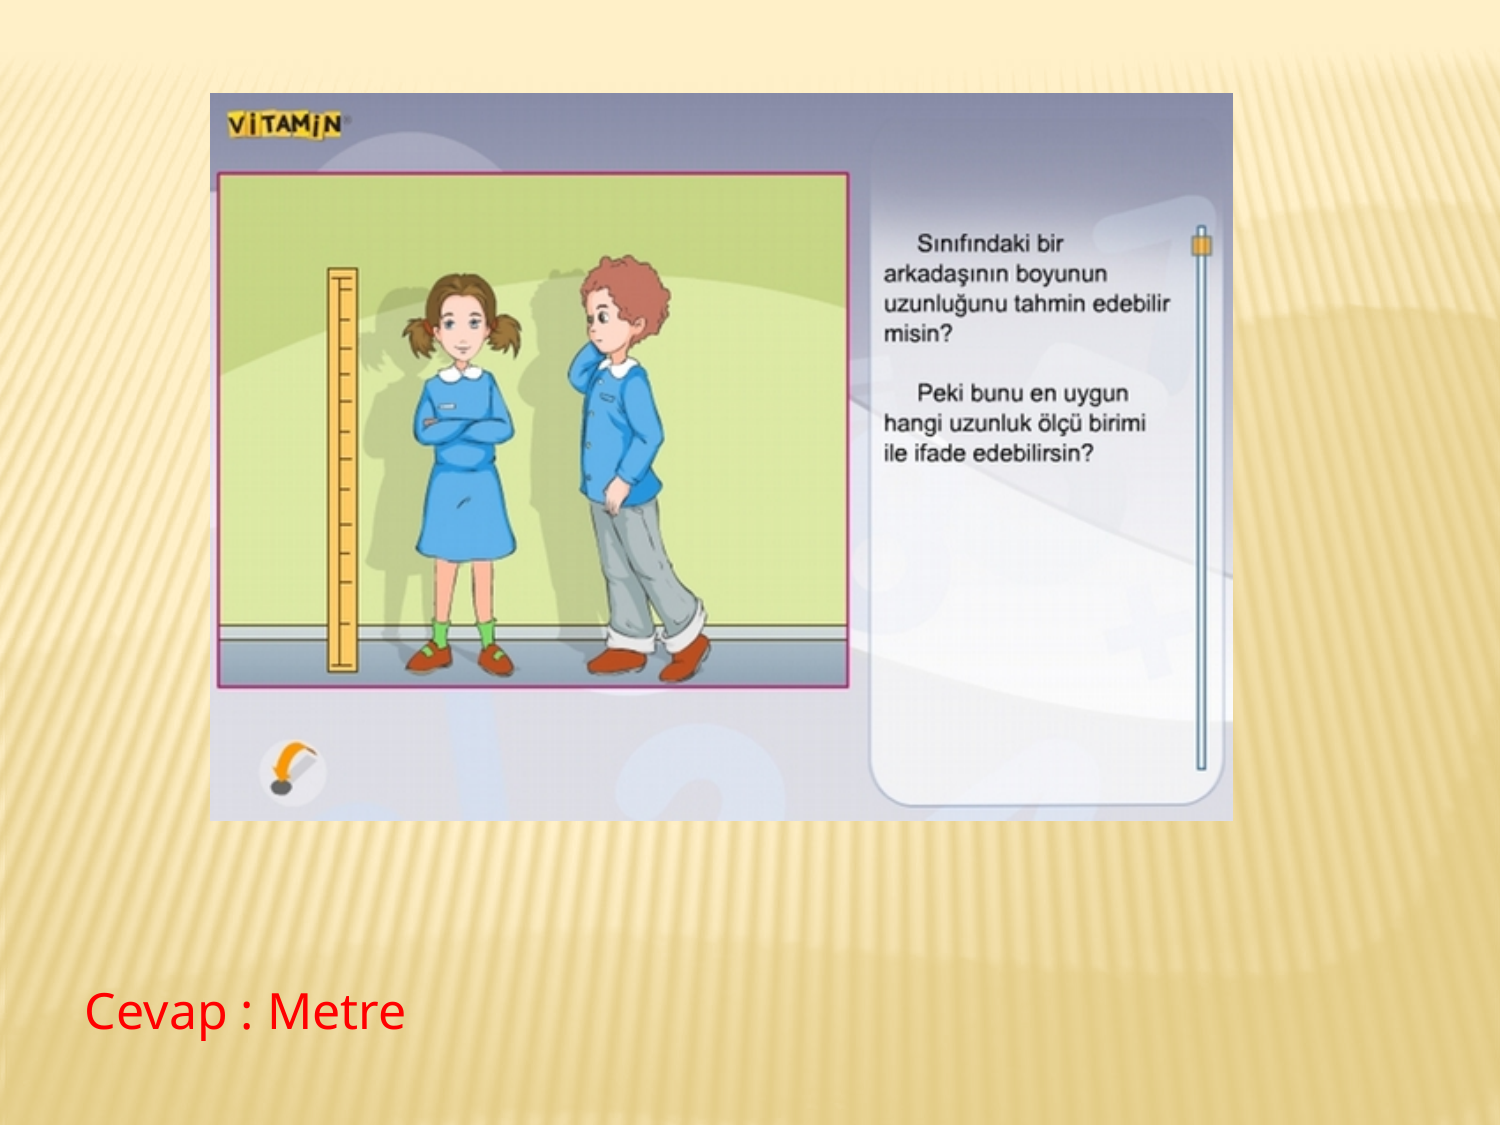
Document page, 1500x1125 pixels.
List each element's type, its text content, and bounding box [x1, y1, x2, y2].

text_box Cevap : Metre [70, 972, 633, 1048]
picture [210, 93, 1233, 822]
